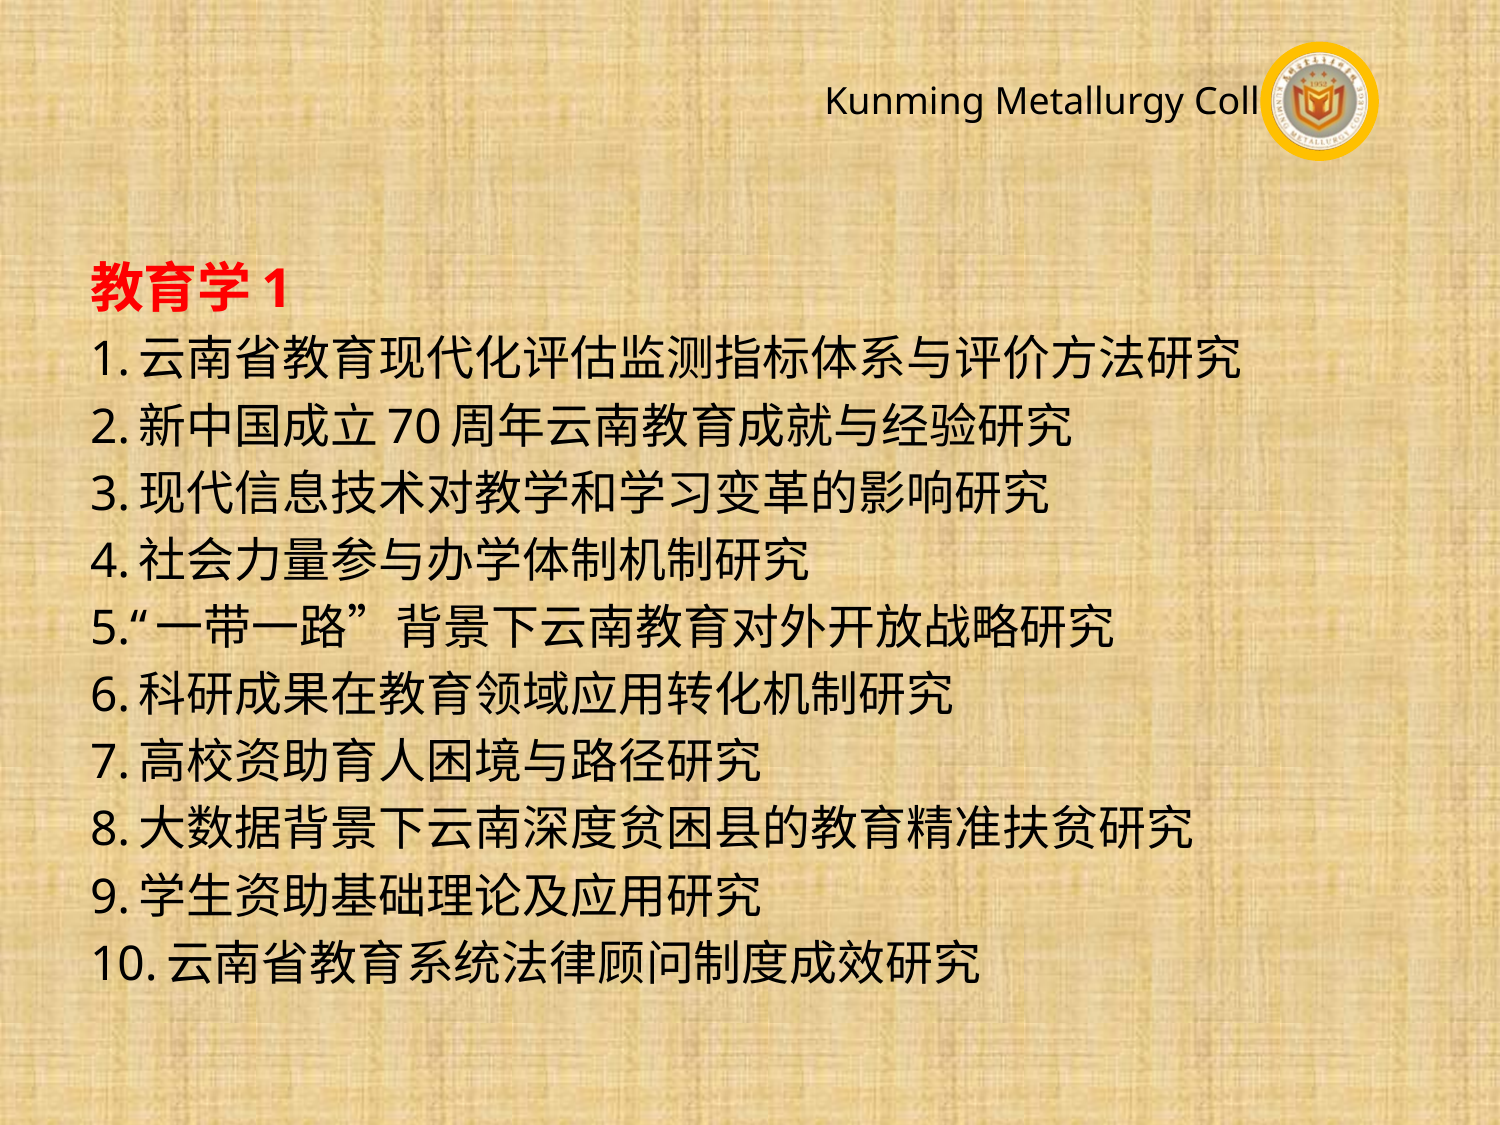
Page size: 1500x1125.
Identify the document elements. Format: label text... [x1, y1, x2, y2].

list 教育学1 1.云南省教育现代化评估监测指标体系与评价方法研究 2.新中国成立70周年云南教育成就与经验研究 3.现代信息技术对教学和学习变革的影响研究 4.社会力量参与办学体制机制研究 5.“一带一路”背景下云南教育对外开放战略研究 6.科研成果在教育领域应用转化机制研究 7.高校资助育人困境与路径研究 8.大数据背景下云南深度贫困县的教育精准扶贫研究 9.学生资助基础理论及应用研究 10.云南省教育系统法律顾问制度成效研究 [75, 246, 1425, 1005]
picture [0, 0, 1500, 1125]
title Kunming Metallurgy College [75, 23, 1442, 176]
